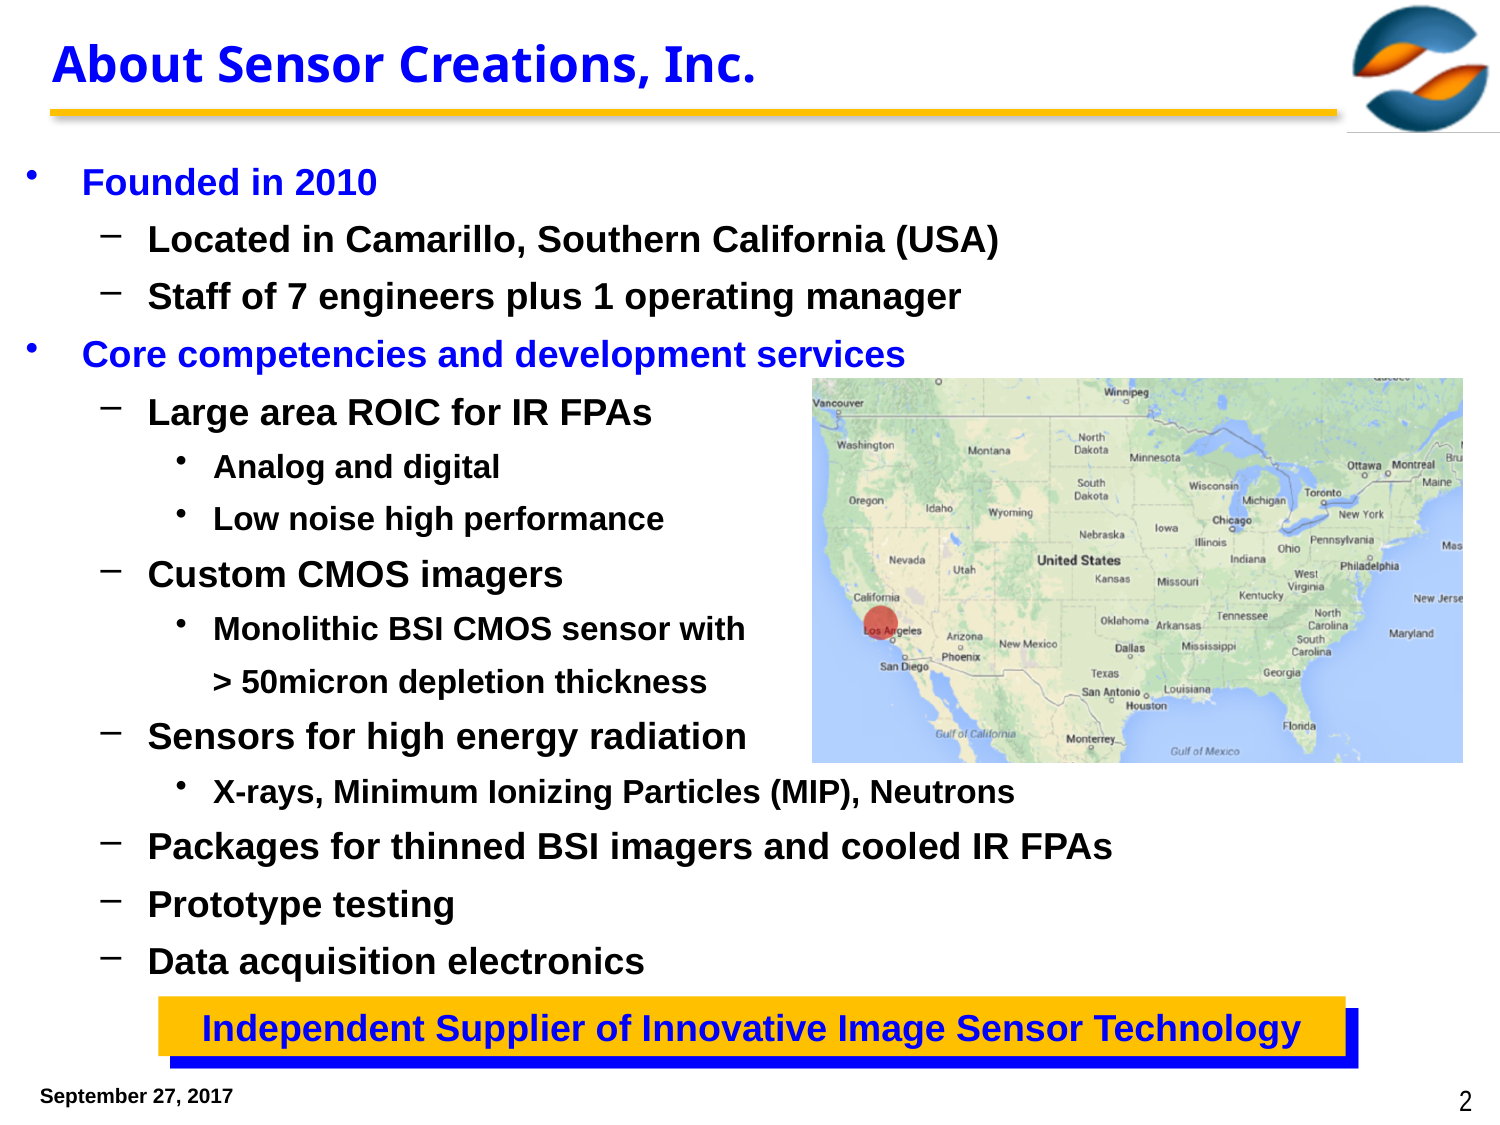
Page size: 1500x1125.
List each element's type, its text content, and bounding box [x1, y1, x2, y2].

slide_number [24, 1074, 250, 1113]
picture [812, 378, 1463, 763]
text_box Independent Supplier of Innovative Image Sensor Technology [158, 996, 1346, 1057]
picture [1347, 0, 1500, 138]
slide_number 2 [1412, 1074, 1488, 1125]
list Founded in 2010 Located in Camarillo, Southern California (USA) Staff of 7 engineers plus 1 operating manager Core competencies and development services Large area ROIC for IR FPAs Analog and digital Low noise high performance Custom CMOS imagers Monolithic BSI CMOS sensor with > 50micron depletion thickness Sensors for high energy radiation X-rays, Minimum Ionizing Particles (MIP), Neutrons Packages for thinned BSI imagers and cooled IR FPAs Prototype testing Data acquisition electronics [10, 149, 1300, 963]
title About Sensor Creations, Inc. [37, 24, 1313, 100]
